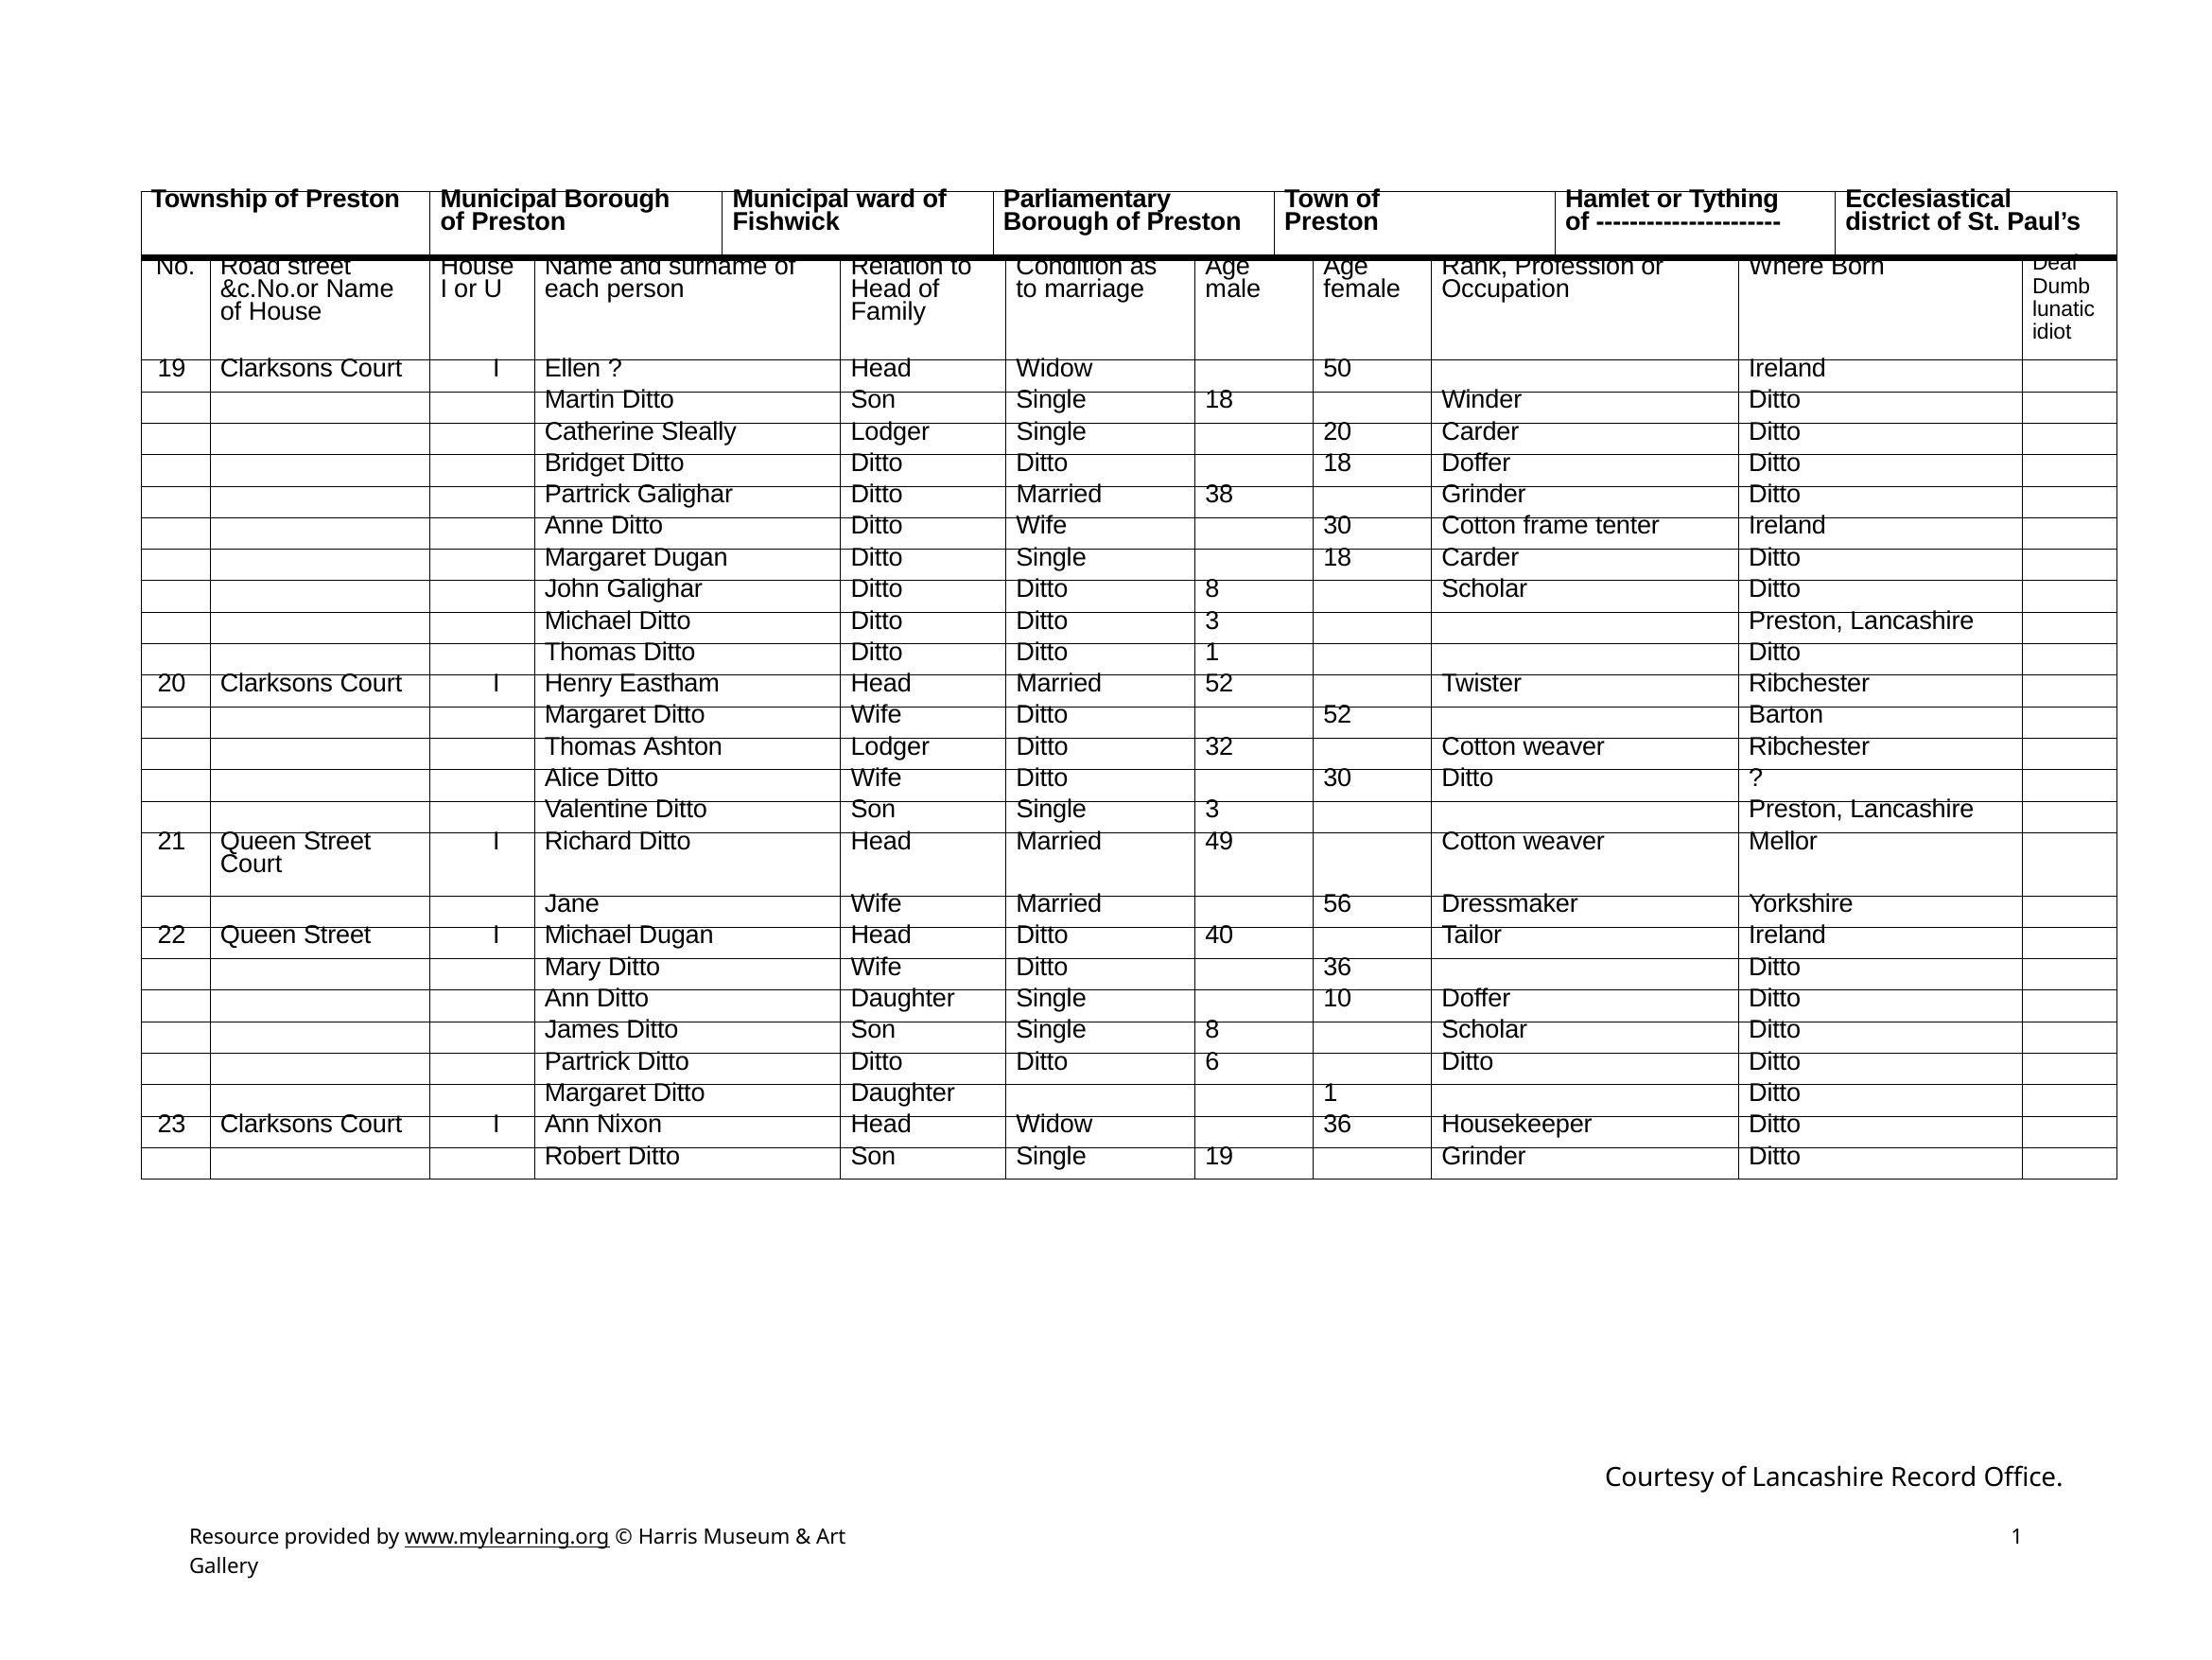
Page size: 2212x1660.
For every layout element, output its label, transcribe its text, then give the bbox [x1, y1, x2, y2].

table_cell Ditto [1006, 708, 1194, 738]
table_cell Ireland [1739, 518, 2022, 549]
table_cell [2023, 928, 2116, 958]
table_cell Ditto [841, 518, 1005, 549]
table_cell Wife [841, 708, 1005, 738]
table_cell Head [841, 1117, 1005, 1147]
table_cell Ditto [1739, 393, 2022, 423]
table_cell [1195, 518, 1313, 549]
table_cell [2023, 360, 2116, 392]
table_cell I [430, 360, 534, 392]
table_cell [2023, 550, 2116, 580]
table_cell Queen Street Court [211, 833, 429, 896]
table_cell 20 [1314, 424, 1431, 454]
table_cell [211, 990, 429, 1022]
table_cell [2023, 455, 2116, 486]
table_cell Ditto [1739, 990, 2022, 1022]
table_cell Condition as to marriage [1006, 261, 1194, 359]
table_cell Martin Ditto [535, 393, 840, 423]
table_cell Wife [841, 770, 1005, 801]
table_cell Ann Nixon [535, 1117, 840, 1147]
table_cell Road street &c.No.or Name of House [211, 261, 429, 359]
table_cell Ditto [1006, 928, 1194, 958]
table_cell Ditto [1006, 739, 1194, 769]
table_cell Henry Eastham [535, 675, 840, 707]
table_cell Ditto [1739, 1022, 2022, 1053]
table_cell [1314, 644, 1431, 674]
table_cell [211, 550, 429, 580]
table_cell Doffer [1432, 990, 1738, 1022]
table_cell [430, 959, 534, 989]
table_cell Ditto [1006, 455, 1194, 486]
table_cell 32 [1195, 739, 1313, 769]
table_cell [142, 959, 210, 989]
table_header Town of Preston [1275, 192, 1555, 254]
table_cell Ditto [1739, 959, 2022, 989]
table_cell Ditto [1739, 487, 2022, 517]
table_cell [2023, 1022, 2116, 1053]
table_cell Scholar [1432, 1022, 1738, 1053]
table_cell Rank, Profession or Occupation [1432, 261, 1738, 359]
table_cell 52 [1195, 675, 1313, 707]
table_cell 3 [1195, 613, 1313, 643]
table_cell [1195, 708, 1313, 738]
table_cell Wife [1006, 518, 1194, 549]
table_cell 50 [1314, 360, 1431, 392]
table_cell [2023, 739, 2116, 769]
table_cell Age female [1314, 261, 1431, 359]
table_cell [211, 708, 429, 738]
table_cell 6 [1195, 1054, 1313, 1084]
table_cell [211, 739, 429, 769]
table_cell Twister [1432, 675, 1738, 707]
table_cell Ditto [1739, 1117, 2022, 1147]
table_cell Ditto [1006, 1054, 1194, 1084]
table_cell Ditto [1739, 581, 2022, 612]
table_cell Ribchester [1739, 675, 2022, 707]
table_cell Head [841, 928, 1005, 958]
table_cell [142, 393, 210, 423]
table_header Parliamentary Borough of Preston [994, 192, 1274, 254]
table_cell Widow [1006, 1117, 1194, 1147]
table_cell Bridget Ditto [535, 455, 840, 486]
table_cell [211, 1022, 429, 1053]
table_cell Carder [1432, 424, 1738, 454]
table_cell [1432, 802, 1738, 832]
table_cell Ditto [1739, 1085, 2022, 1116]
table_cell [142, 550, 210, 580]
table_cell Preston, Lancashire [1739, 802, 2022, 832]
table_cell I [430, 928, 534, 958]
table_cell Grinder [1432, 1148, 1738, 1179]
table_cell [2023, 487, 2116, 517]
table_cell [1314, 802, 1431, 832]
table_cell Son [841, 1148, 1005, 1179]
table_cell [430, 550, 534, 580]
table_cell [430, 739, 534, 769]
table_cell Margaret Ditto [535, 708, 840, 738]
text_box 1 [2008, 1523, 2026, 1549]
table_cell [1195, 550, 1313, 580]
table_cell Partrick Galighar [535, 487, 840, 517]
table_cell [142, 897, 210, 927]
table_cell Ribchester [1739, 739, 2022, 769]
table_cell [2023, 990, 2116, 1022]
table_cell [2023, 897, 2116, 927]
table_cell [2023, 393, 2116, 423]
table_cell Ditto [841, 581, 1005, 612]
table_cell Catherine Sleally [535, 424, 840, 454]
table_cell [1432, 1085, 1738, 1116]
table_cell [430, 644, 534, 674]
table_cell [142, 770, 210, 801]
table_cell Where Born [1739, 261, 2022, 359]
table_cell Doffer [1432, 455, 1738, 486]
table_cell [1314, 1022, 1431, 1053]
table_cell [1314, 581, 1431, 612]
table_cell Ditto [841, 644, 1005, 674]
table_cell 20 [142, 675, 210, 707]
table_cell [430, 990, 534, 1022]
table_cell Single [1006, 424, 1194, 454]
table_cell Ditto [1006, 581, 1194, 612]
table_cell [142, 1148, 210, 1179]
table_cell House I or U [430, 261, 534, 359]
table_cell [2023, 581, 2116, 612]
table_cell [2023, 1117, 2116, 1147]
table_cell Margaret Dugan [535, 550, 840, 580]
table_cell [2023, 959, 2116, 989]
table_cell 21 [142, 833, 210, 896]
table_cell 22 [142, 928, 210, 958]
table_cell Queen Street [211, 928, 429, 958]
table_cell [2023, 644, 2116, 674]
table_cell [1314, 487, 1431, 517]
table_cell No. [142, 261, 210, 359]
table_cell [430, 424, 534, 454]
table_cell Housekeeper [1432, 1117, 1738, 1147]
table_cell [2023, 613, 2116, 643]
table_cell 19 [142, 360, 210, 392]
table_cell [430, 393, 534, 423]
table_cell Single [1006, 1148, 1194, 1179]
table_cell Clarksons Court [211, 1117, 429, 1147]
table_cell [430, 802, 534, 832]
table_cell [142, 1022, 210, 1053]
table_cell [1195, 897, 1313, 927]
table_cell 23 [142, 1117, 210, 1147]
table_cell [430, 613, 534, 643]
table_cell Mary Ditto [535, 959, 840, 989]
table_cell Single [1006, 1022, 1194, 1053]
table_cell [2023, 424, 2116, 454]
table_cell 1 [1314, 1085, 1431, 1116]
table_cell [1195, 1117, 1313, 1147]
table_cell [1432, 959, 1738, 989]
table_cell Ditto [1739, 644, 2022, 674]
table_cell 30 [1314, 770, 1431, 801]
table_cell [1314, 1054, 1431, 1084]
table_cell I [430, 1117, 534, 1147]
table_cell [142, 1085, 210, 1116]
table_cell Ireland [1739, 928, 2022, 958]
table_cell [211, 518, 429, 549]
table_cell [1314, 739, 1431, 769]
table_cell Single [1006, 393, 1194, 423]
table_cell [1195, 959, 1313, 989]
table_cell Son [841, 802, 1005, 832]
table_cell Tailor [1432, 928, 1738, 958]
table_cell Son [841, 393, 1005, 423]
table_cell [142, 487, 210, 517]
table_cell Lodger [841, 739, 1005, 769]
table_cell [211, 644, 429, 674]
table_cell [1314, 393, 1431, 423]
table_cell [430, 1022, 534, 1053]
table_cell Ditto [1739, 424, 2022, 454]
table_cell Clarksons Court [211, 675, 429, 707]
table_cell Jane [535, 897, 840, 927]
table_cell [2023, 1085, 2116, 1116]
table_cell Deaf Dumb lunatic idiot [2023, 261, 2116, 359]
table_cell [430, 708, 534, 738]
table_cell Ellen ? [535, 360, 840, 392]
table_cell Ditto [1432, 1054, 1738, 1084]
table_cell Ditto [1006, 613, 1194, 643]
table_cell [2023, 770, 2116, 801]
table_cell 1 [1195, 644, 1313, 674]
table_cell [211, 424, 429, 454]
table_cell 38 [1195, 487, 1313, 517]
table_cell [142, 802, 210, 832]
table_cell [142, 581, 210, 612]
table_cell [211, 897, 429, 927]
table_cell John Galighar [535, 581, 840, 612]
table_cell [1432, 613, 1738, 643]
table_cell [430, 1148, 534, 1179]
table_cell [1432, 644, 1738, 674]
table_header Ecclesiastical district of St. Paul’s [1836, 192, 2116, 254]
table_cell [1432, 708, 1738, 738]
table_cell [1314, 928, 1431, 958]
table_cell Daughter [841, 990, 1005, 1022]
text_box Courtesy of Lancashire Record Office. [1602, 1459, 2212, 1492]
table_cell Head [841, 360, 1005, 392]
table_cell [211, 959, 429, 989]
table_cell 49 [1195, 833, 1313, 896]
table_cell Son [841, 1022, 1005, 1053]
table_cell [1195, 424, 1313, 454]
table_cell Clarksons Court [211, 360, 429, 392]
table_cell Ditto [1739, 1148, 2022, 1179]
table_cell Age male [1195, 261, 1313, 359]
table_cell Head [841, 833, 1005, 896]
table_cell Single [1006, 802, 1194, 832]
table_cell Grinder [1432, 487, 1738, 517]
table_cell [1314, 1148, 1431, 1179]
table_cell Married [1006, 897, 1194, 927]
table_cell [1195, 1085, 1313, 1116]
table_cell [142, 455, 210, 486]
table_cell 18 [1314, 550, 1431, 580]
table_cell James Ditto [535, 1022, 840, 1053]
table_cell Michael Dugan [535, 928, 840, 958]
table_cell Carder [1432, 550, 1738, 580]
table_cell Winder [1432, 393, 1738, 423]
table_cell [2023, 1148, 2116, 1179]
table_cell [142, 518, 210, 549]
table_cell Ditto [1006, 959, 1194, 989]
table_cell [430, 455, 534, 486]
table_cell Widow [1006, 360, 1194, 392]
table_header Municipal ward of Fishwick [723, 192, 993, 254]
table_cell ? [1739, 770, 2022, 801]
table_cell [142, 1054, 210, 1084]
table_cell [430, 581, 534, 612]
table_cell [1195, 990, 1313, 1022]
table_cell [211, 802, 429, 832]
table_cell Ditto [841, 1054, 1005, 1084]
table_cell 36 [1314, 959, 1431, 989]
table_cell [1006, 1085, 1194, 1116]
table_cell [142, 739, 210, 769]
table_header Municipal Borough of Preston [430, 192, 722, 254]
table_cell Partrick Ditto [535, 1054, 840, 1084]
table_cell [1195, 360, 1313, 392]
table_cell 40 [1195, 928, 1313, 958]
table_cell [2023, 1054, 2116, 1084]
table_header Hamlet or Tything of ---------------------- [1556, 192, 1835, 254]
table_cell [2023, 833, 2116, 896]
table_cell Single [1006, 990, 1194, 1022]
table_cell Ireland [1739, 360, 2022, 392]
table_cell Cotton weaver [1432, 739, 1738, 769]
table_cell Lodger [841, 424, 1005, 454]
table_cell 19 [1195, 1148, 1313, 1179]
table_cell [142, 613, 210, 643]
table_cell Ditto [841, 487, 1005, 517]
table_cell 8 [1195, 1022, 1313, 1053]
table_cell [430, 487, 534, 517]
table_cell Alice Ditto [535, 770, 840, 801]
table_cell [430, 1085, 534, 1116]
table_cell [211, 1085, 429, 1116]
table_cell Relation to Head of Family [841, 261, 1005, 359]
table_cell Single [1006, 550, 1194, 580]
table_cell Cotton weaver [1432, 833, 1738, 896]
table_cell 3 [1195, 802, 1313, 832]
table_cell [142, 424, 210, 454]
table_cell Wife [841, 897, 1005, 927]
table_cell Ditto [1739, 550, 2022, 580]
table_cell [211, 770, 429, 801]
table_cell 8 [1195, 581, 1313, 612]
table_cell Ditto [841, 613, 1005, 643]
table_cell Dressmaker [1432, 897, 1738, 927]
table_cell Ditto [1006, 770, 1194, 801]
table_cell [211, 487, 429, 517]
table_cell Valentine Ditto [535, 802, 840, 832]
table_cell Daughter [841, 1085, 1005, 1116]
table_cell 18 [1195, 393, 1313, 423]
table_cell [211, 455, 429, 486]
table_cell [430, 897, 534, 927]
table_cell Michael Ditto [535, 613, 840, 643]
table_cell [430, 518, 534, 549]
table_cell Ditto [1006, 644, 1194, 674]
table_cell I [430, 833, 534, 896]
table_cell [211, 1054, 429, 1084]
table_cell [211, 581, 429, 612]
table_cell [211, 613, 429, 643]
table_cell Ditto [1739, 1054, 2022, 1084]
table_cell Ditto [1739, 455, 2022, 486]
table_header Township of Preston [142, 192, 429, 254]
table_cell Richard Ditto [535, 833, 840, 896]
table_cell Thomas Ditto [535, 644, 840, 674]
table_cell Barton [1739, 708, 2022, 738]
table_cell [1314, 833, 1431, 896]
table_cell [142, 990, 210, 1022]
table_cell [211, 393, 429, 423]
table_cell [1195, 455, 1313, 486]
text_box Resource provided by www.mylearning.org © Harris Museum & Art Gallery [186, 1523, 887, 1578]
table_cell Ditto [841, 550, 1005, 580]
table_cell Anne Ditto [535, 518, 840, 549]
table_cell [430, 1054, 534, 1084]
table_cell Married [1006, 487, 1194, 517]
table_cell [2023, 708, 2116, 738]
table_cell [2023, 675, 2116, 707]
table_cell Robert Ditto [535, 1148, 840, 1179]
table_cell [142, 708, 210, 738]
table_cell [1314, 675, 1431, 707]
table_cell 52 [1314, 708, 1431, 738]
table_cell Ditto [841, 455, 1005, 486]
table_cell Head [841, 675, 1005, 707]
table_cell 18 [1314, 455, 1431, 486]
table_cell [430, 770, 534, 801]
table_cell 10 [1314, 990, 1431, 1022]
table_cell [1195, 770, 1313, 801]
table_cell [1432, 360, 1738, 392]
table_cell Mellor [1739, 833, 2022, 896]
table_cell Married [1006, 833, 1194, 896]
table_cell Thomas Ashton [535, 739, 840, 769]
table_cell Ditto [1432, 770, 1738, 801]
table_cell [211, 1148, 429, 1179]
table_cell I [430, 675, 534, 707]
table_cell Scholar [1432, 581, 1738, 612]
table_cell 30 [1314, 518, 1431, 549]
table_cell Preston, Lancashire [1739, 613, 2022, 643]
table_cell Yorkshire [1739, 897, 2022, 927]
table_cell Name and surname of each person [535, 261, 840, 359]
table_cell Margaret Ditto [535, 1085, 840, 1116]
table_cell [2023, 518, 2116, 549]
table_cell Married [1006, 675, 1194, 707]
table_cell 56 [1314, 897, 1431, 927]
table_cell Cotton frame tenter [1432, 518, 1738, 549]
table_cell [1314, 613, 1431, 643]
table_cell [142, 644, 210, 674]
table_cell [2023, 802, 2116, 832]
table_cell Wife [841, 959, 1005, 989]
table_cell Ann Ditto [535, 990, 840, 1022]
table_cell 36 [1314, 1117, 1431, 1147]
